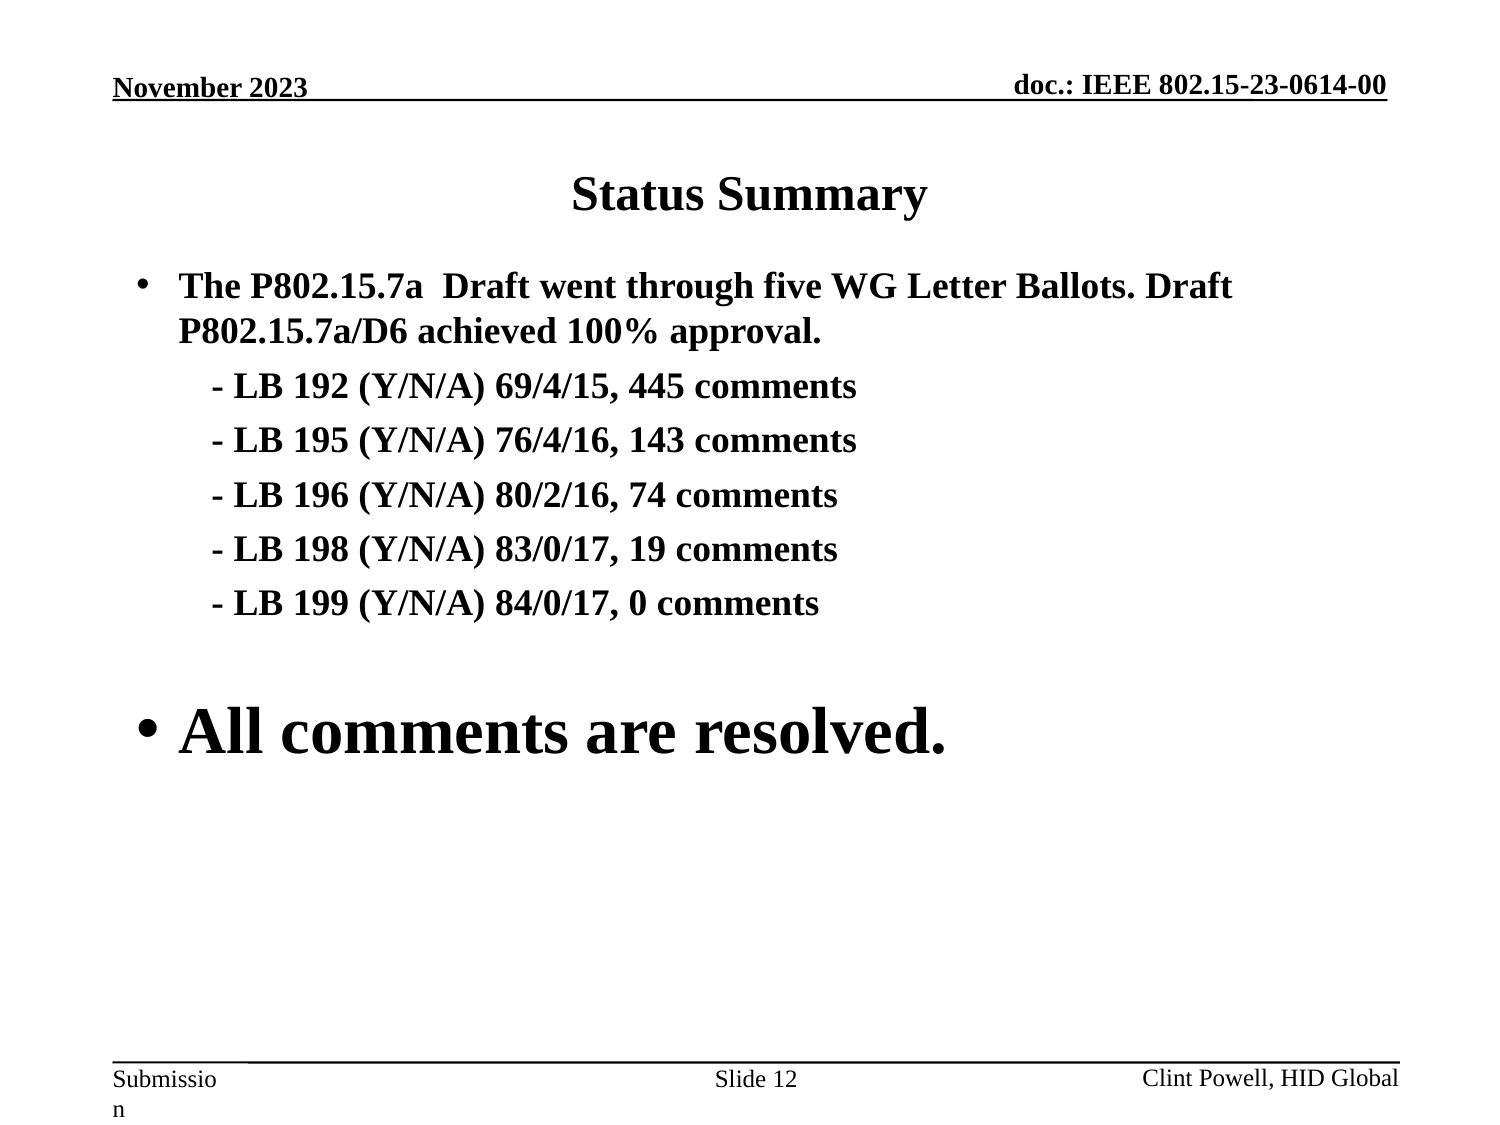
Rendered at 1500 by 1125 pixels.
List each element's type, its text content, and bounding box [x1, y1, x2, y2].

text_box Status Summary [112, 124, 1387, 256]
text_box The P802.15.7a Draft went through five WG Letter Ballots. Draft P802.15.7a/D6 achieved 100% approval. - LB 192 (Y/N/A) 69/4/15, 445 comments - LB 195 (Y/N/A) 76/4/16, 143 comments - LB 196 (Y/N/A) 80/2/16, 74 comments - LB 198 (Y/N/A) 83/0/17, 19 comments - LB 199 (Y/N/A) 84/0/17, 0 comments All comments are resolved. [125, 255, 1400, 950]
slide_number Slide 12 [712, 1062, 800, 1093]
